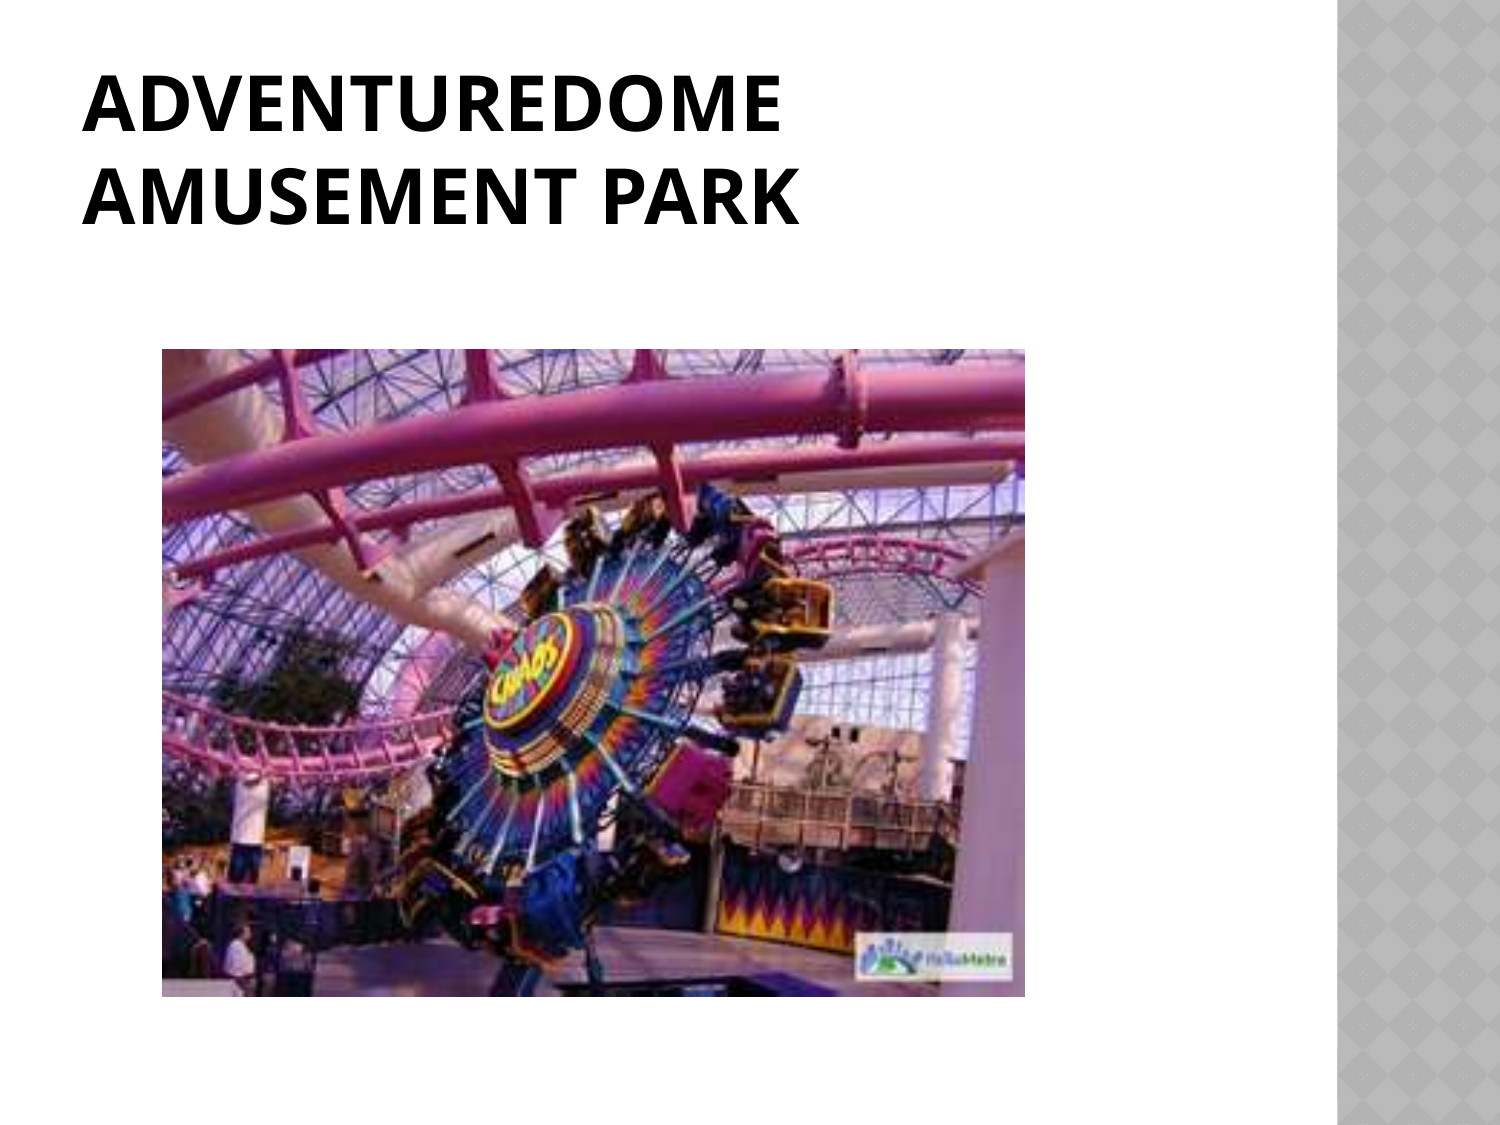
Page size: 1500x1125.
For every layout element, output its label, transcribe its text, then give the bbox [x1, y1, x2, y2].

title Adventuredome Amusement Park [75, 52, 1263, 240]
picture [162, 349, 1026, 998]
